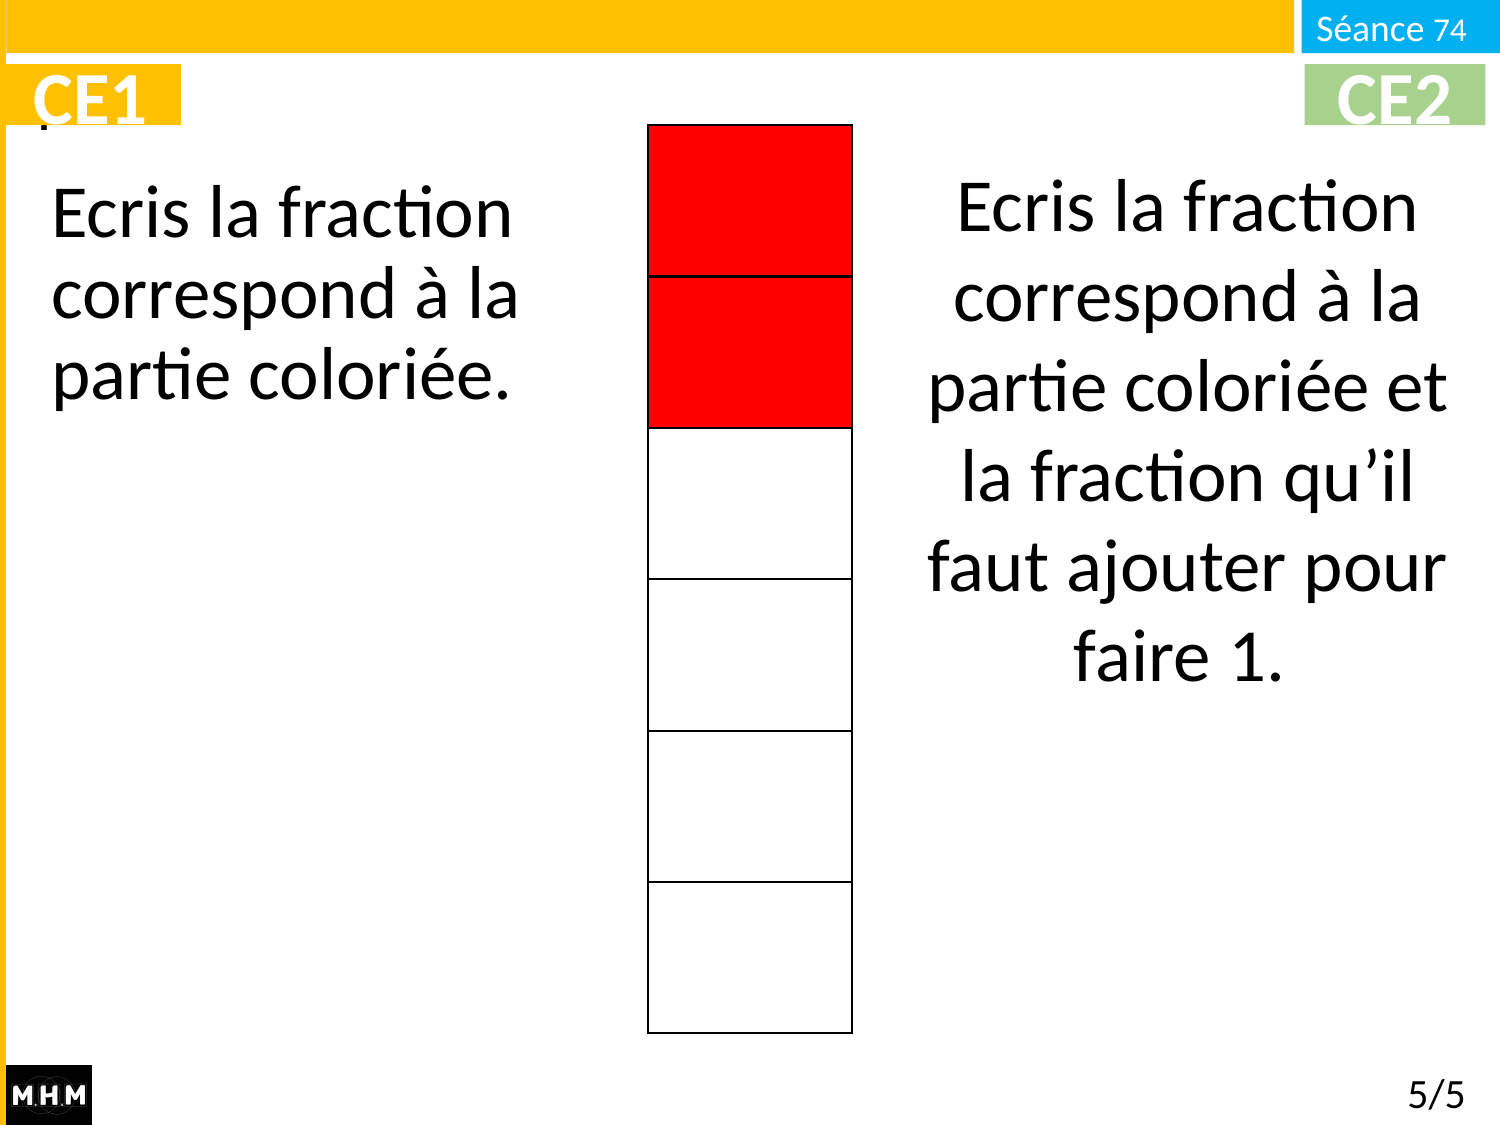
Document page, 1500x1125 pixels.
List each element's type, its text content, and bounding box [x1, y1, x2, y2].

picture [6, 1065, 92, 1125]
list 5/5 [1373, 1064, 1500, 1125]
title Ecris la fraction correspond à la partie coloriée. [36, 149, 610, 439]
text_box CE1 [0, 63, 182, 126]
text_box Ecris la fraction correspond à la partie coloriée et la fraction qu’il faut ajouter pour faire 1. [890, 149, 1486, 704]
text_box CE2 [1303, 63, 1487, 126]
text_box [295, 476, 1205, 682]
